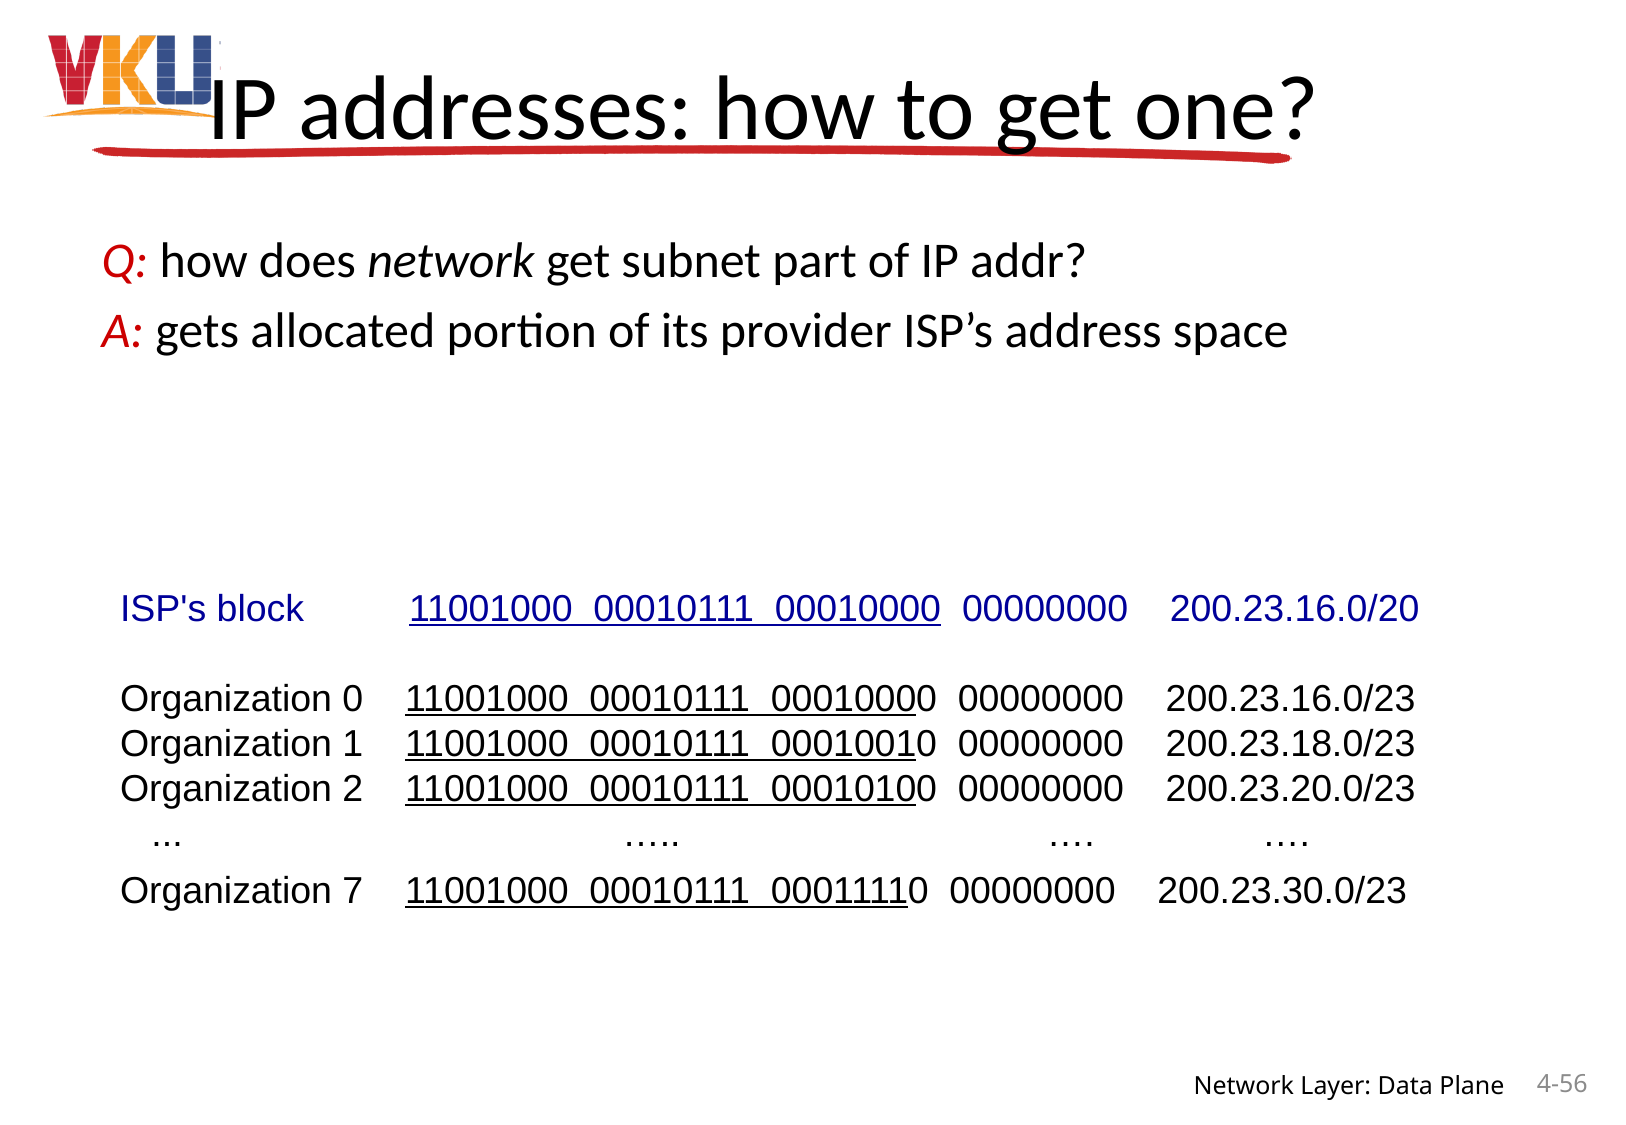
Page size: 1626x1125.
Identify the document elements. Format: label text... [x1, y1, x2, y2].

picture [32, 21, 228, 129]
footer Network Layer: Data Plane [1132, 1062, 1502, 1102]
title IP addresses: how to get one? [73, 26, 1455, 180]
slide_number 4-56 [1502, 1062, 1603, 1107]
picture [86, 140, 1306, 170]
text_box ISP's block 11001000 00010111 00010000 00000000 200.23.16.0/20 Organization 0 11001000 00010111 00010000 00000000 200.23.16.0/23 Organization 1 11001000 00010111 00010010 00000000 200.23.18.0/23 Organization 2 11001000 00010111 00010100 00000000 200.23.20.0/23 ... ….. …. …. Organization 7 11001000 00010111 00011110 00000000 200.23.30.0/23 [105, 576, 1625, 967]
list Q: how does network get subnet part of IP addr? A: gets allocated portion of its provider ISP’s address space [86, 220, 1522, 518]
